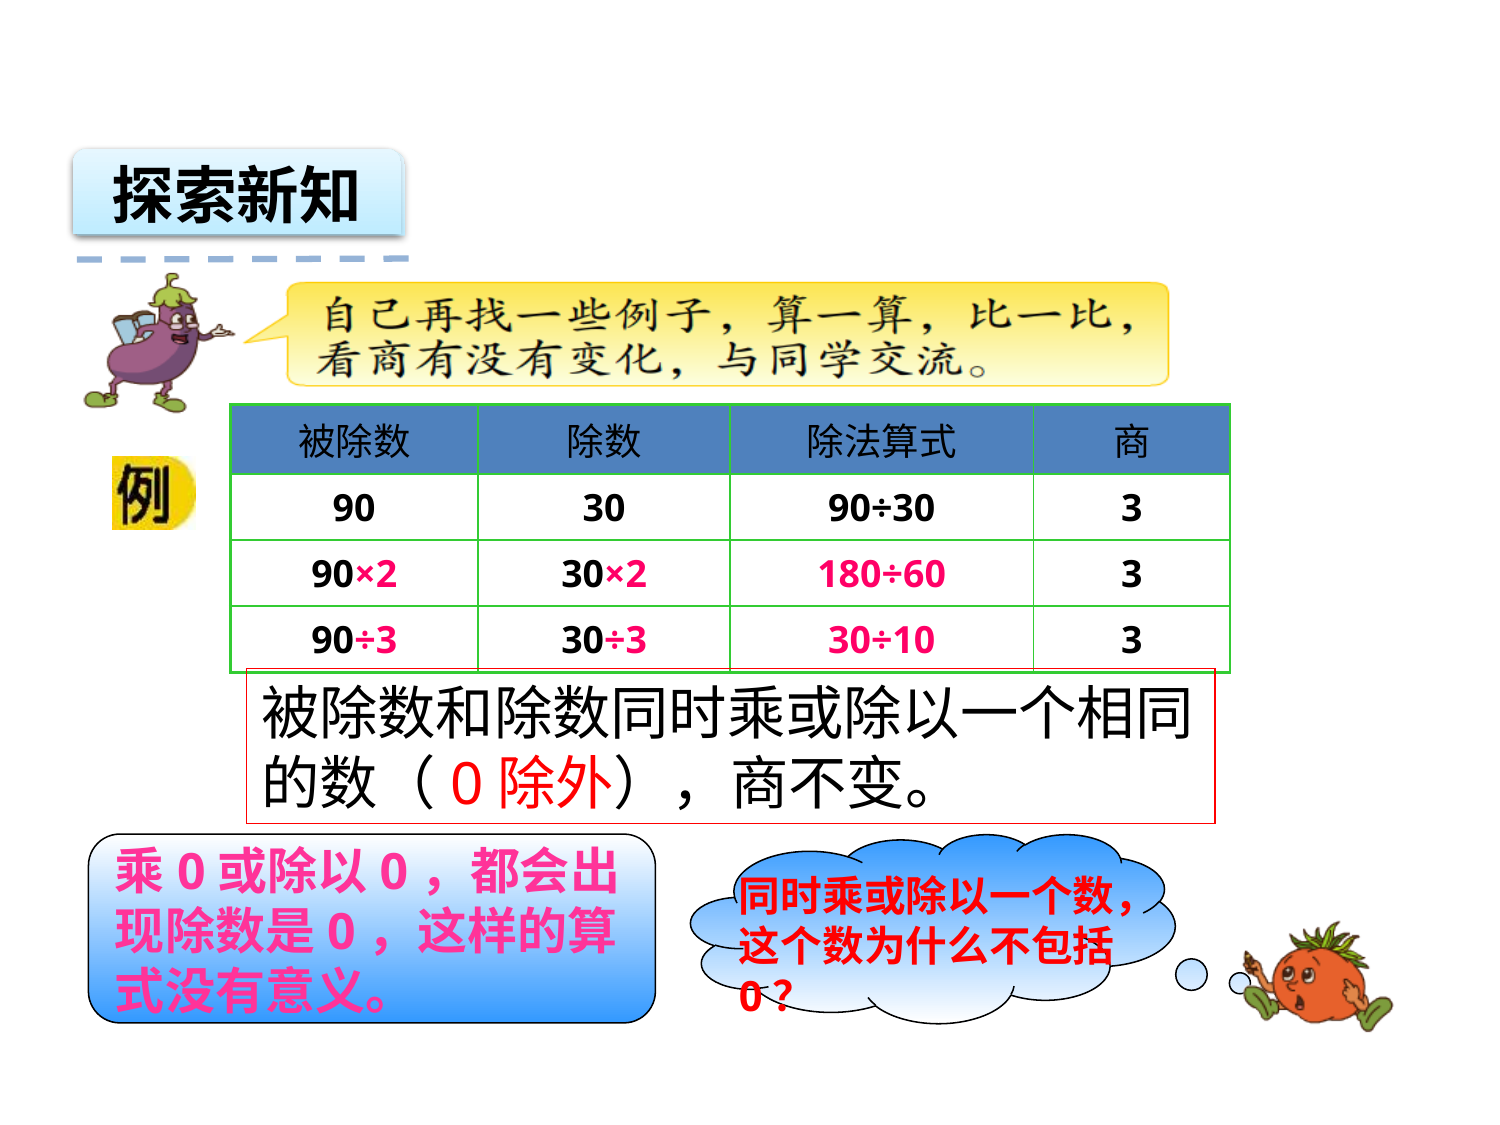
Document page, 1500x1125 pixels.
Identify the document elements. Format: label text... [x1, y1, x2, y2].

table_cell 3 [1034, 607, 1229, 671]
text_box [76, 150, 417, 260]
table_header 除法算式 [731, 430, 1033, 473]
table_cell 180÷60 [731, 541, 1033, 605]
table_cell 90 [232, 475, 477, 539]
table_header 被除数 [232, 430, 477, 473]
table_cell 3 [1034, 475, 1229, 539]
table_cell 90÷3 [232, 607, 477, 671]
table_cell 90÷30 [731, 475, 1033, 539]
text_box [88, 831, 656, 1027]
table_cell 3 [1034, 541, 1229, 605]
table_header 商 [1034, 406, 1229, 473]
table_cell 30÷10 [731, 607, 1033, 668]
picture [76, 268, 1182, 422]
table_cell 30÷3 [479, 607, 729, 668]
text_box 被除数和除数同时乘或除以一个相同的数（0除外），商不变。 [246, 668, 1216, 824]
table_cell 30×2 [479, 541, 729, 605]
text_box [690, 833, 1407, 1043]
picture [111, 455, 196, 530]
table_cell 30 [479, 475, 729, 539]
table_cell 90×2 [232, 541, 477, 605]
table_header 除数 [479, 430, 729, 473]
